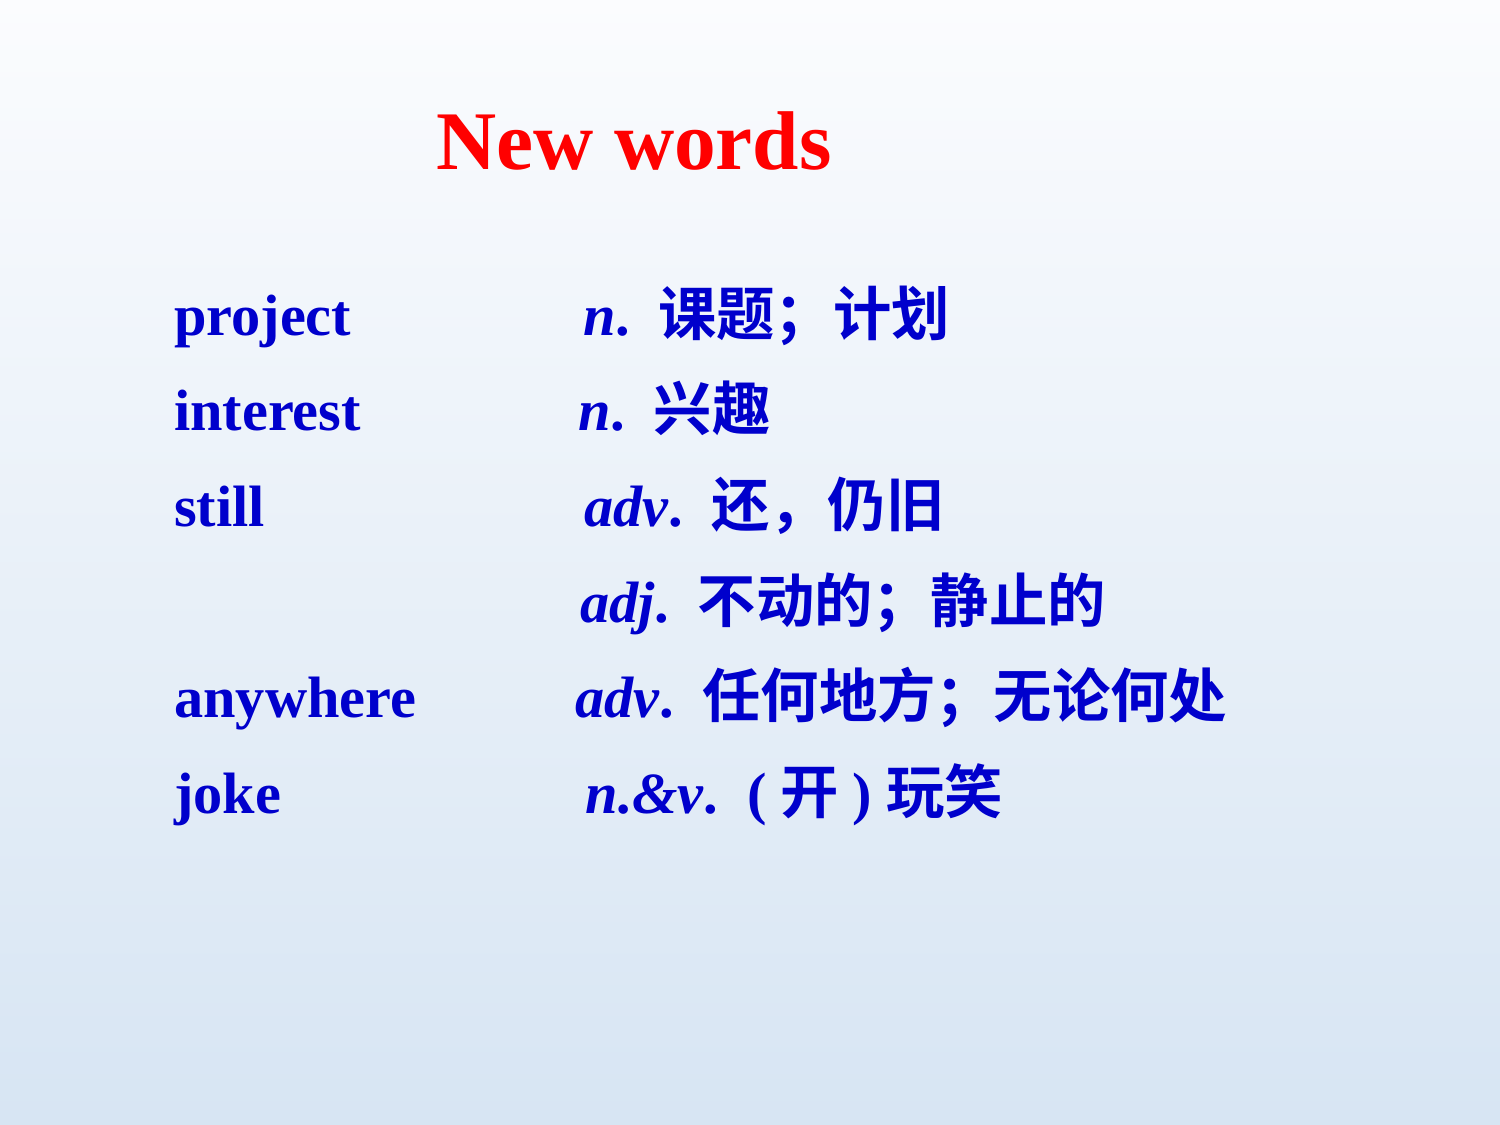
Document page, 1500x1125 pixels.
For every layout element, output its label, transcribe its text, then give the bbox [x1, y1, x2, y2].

text_box New words [421, 78, 895, 194]
list project n. 课题；计划 interest n. 兴趣 still adv. 还，仍旧 adj. 不动的；静止的 anywhere adv. 任何地方；无论何处 joke n.&v. (开)玩笑 [159, 255, 1353, 906]
